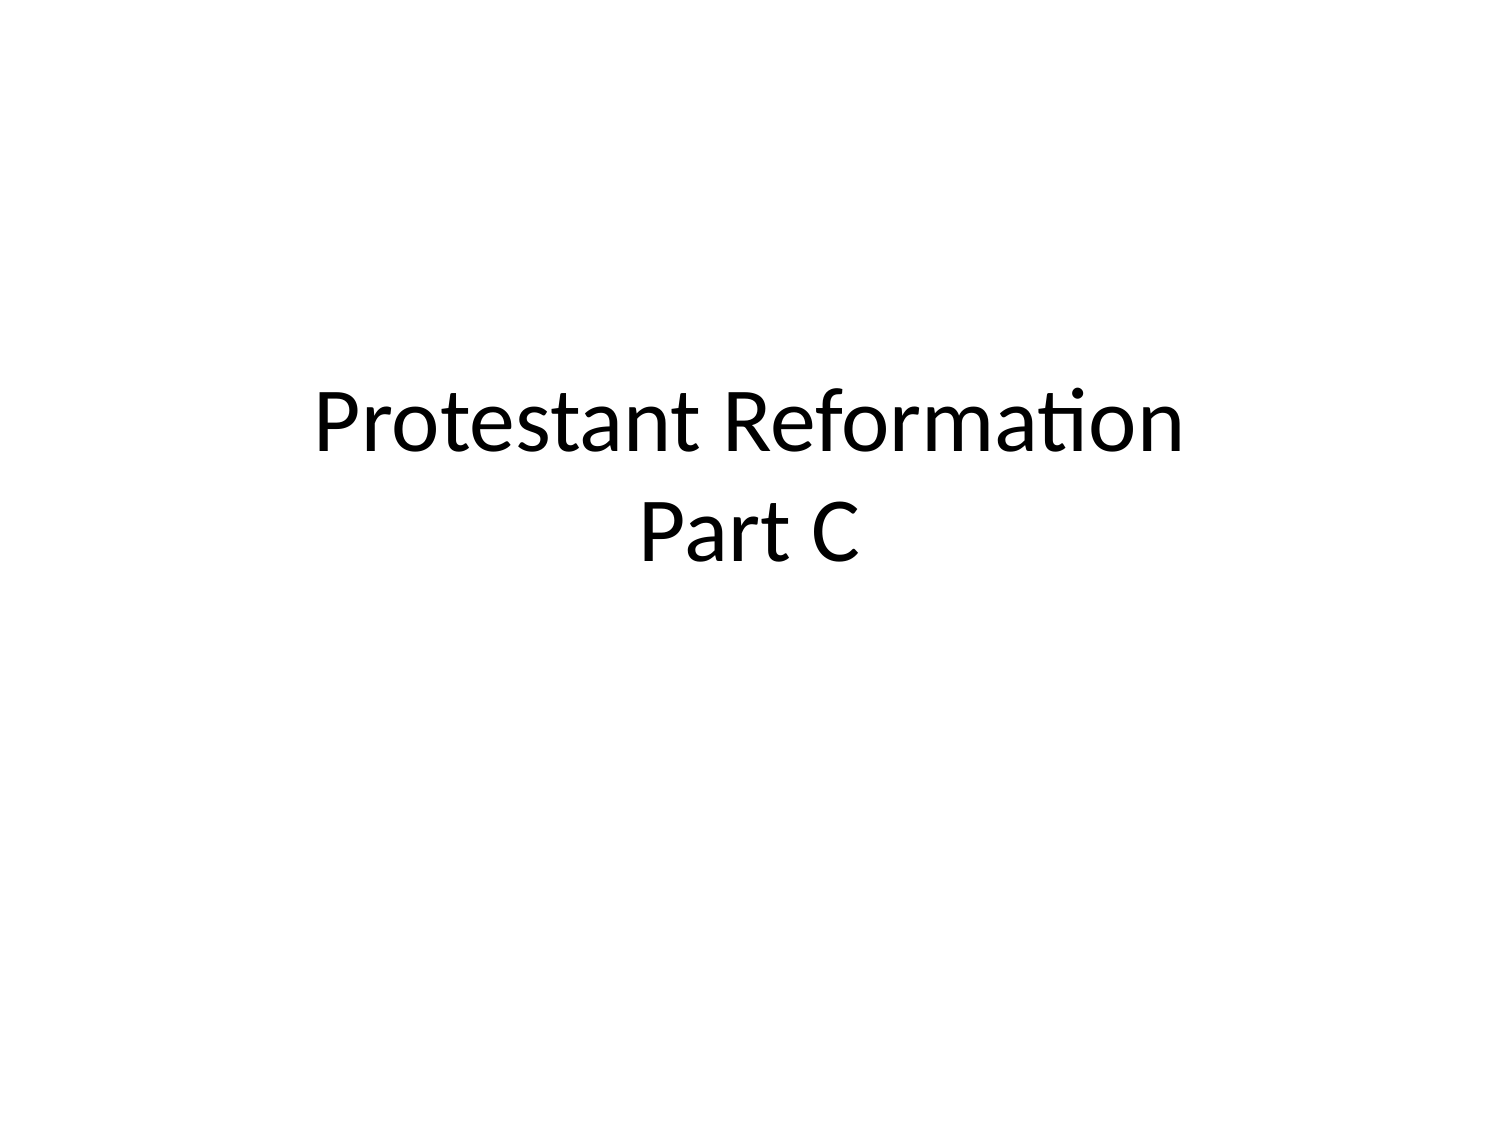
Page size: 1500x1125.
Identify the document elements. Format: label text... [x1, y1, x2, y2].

title Protestant Reformation Part C [112, 349, 1388, 591]
